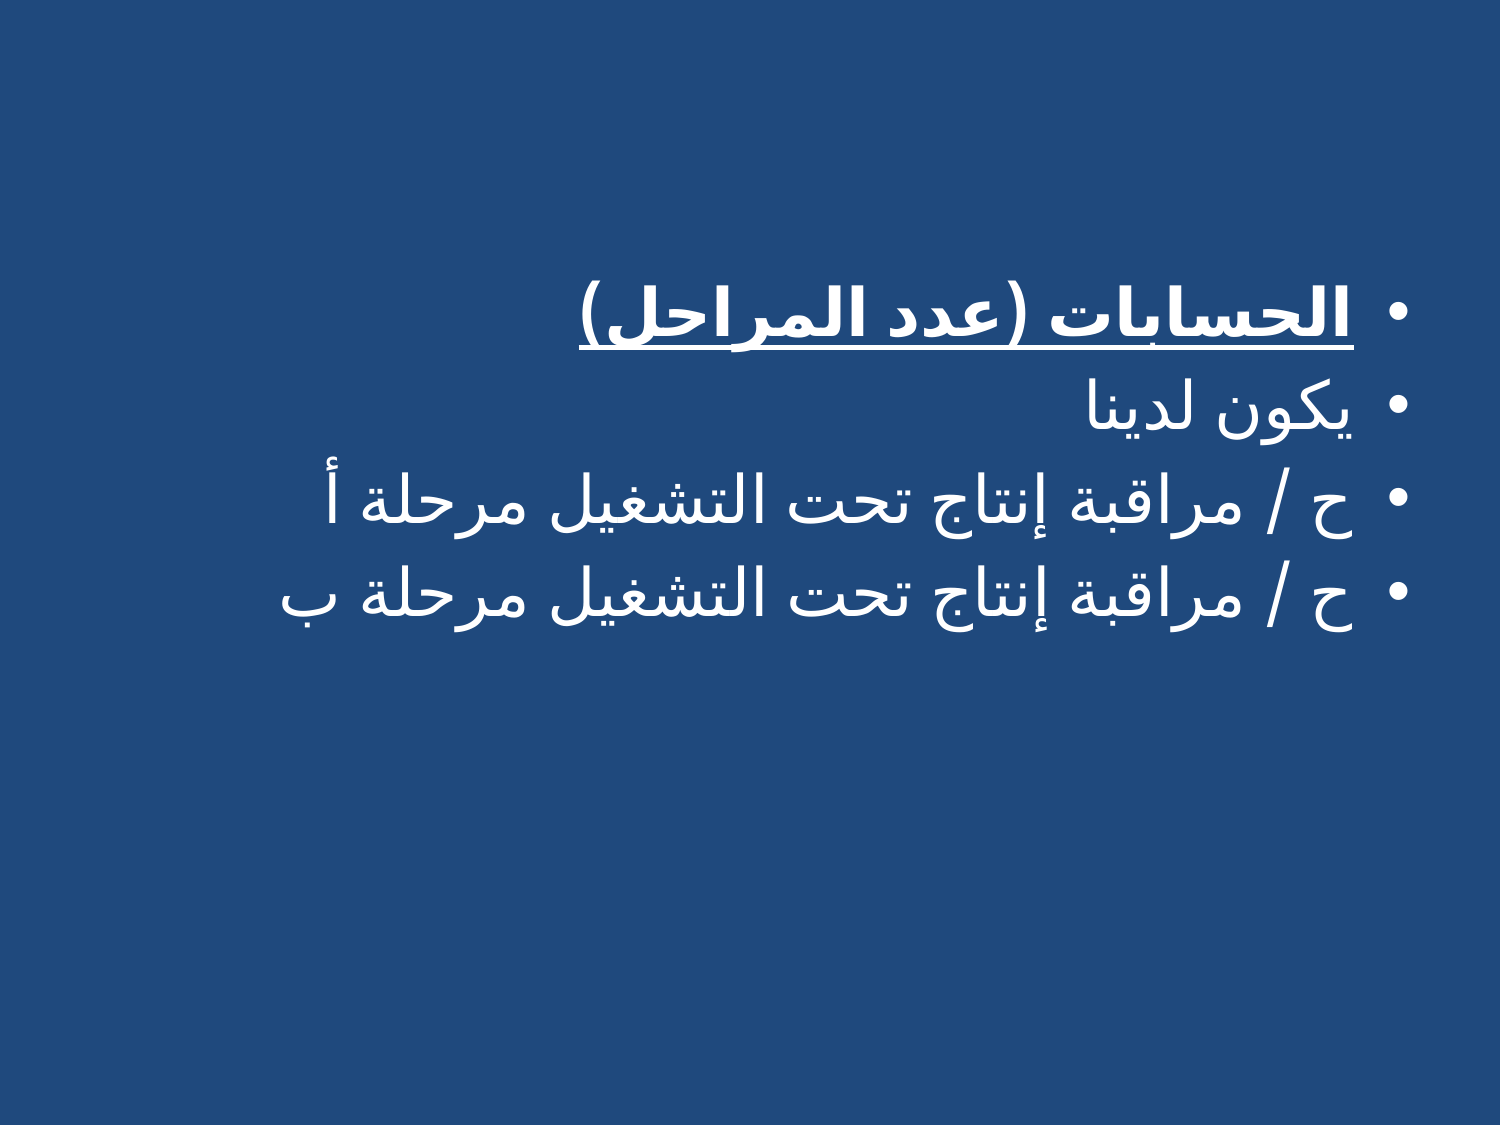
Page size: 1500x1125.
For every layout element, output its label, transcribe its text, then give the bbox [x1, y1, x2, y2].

list الحسابات (عدد المراحل) يكون لدينا ح / مراقبة إنتاج تحت التشغيل مرحلة أ ح / مراقبة إنتاج تحت التشغيل مرحلة ب [75, 262, 1425, 1005]
